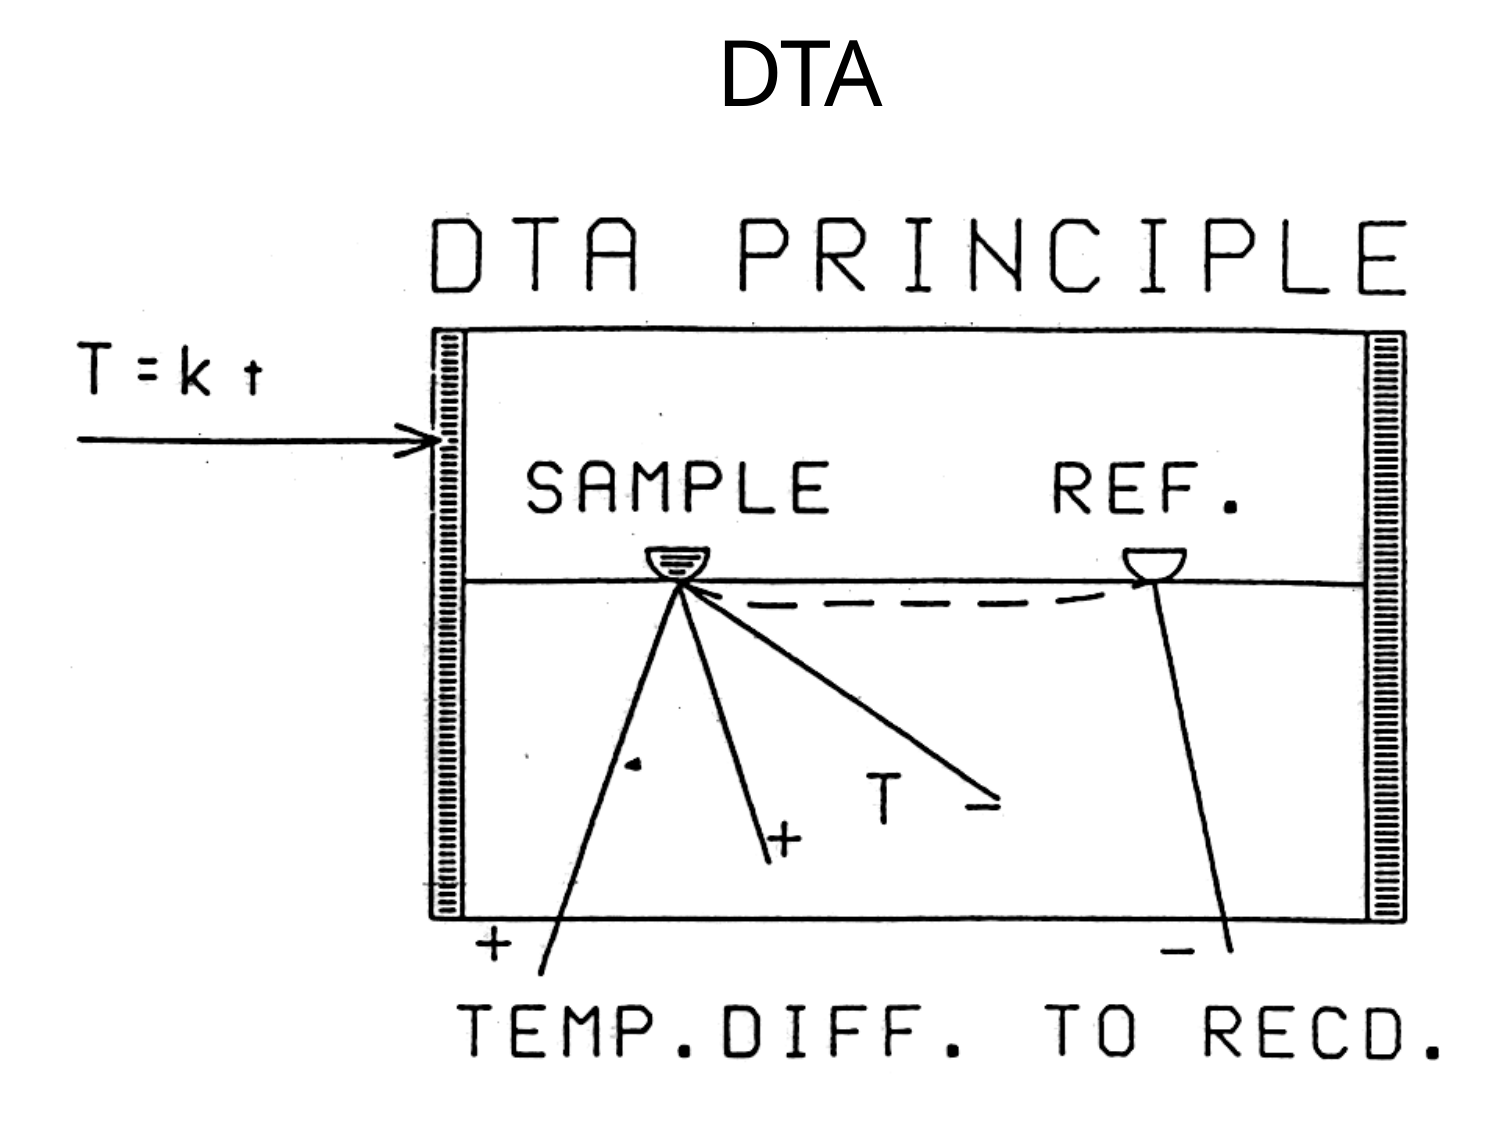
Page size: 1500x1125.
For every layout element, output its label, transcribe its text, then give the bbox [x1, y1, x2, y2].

picture [59, 199, 1441, 1074]
text_box DTA [450, 7, 1150, 133]
